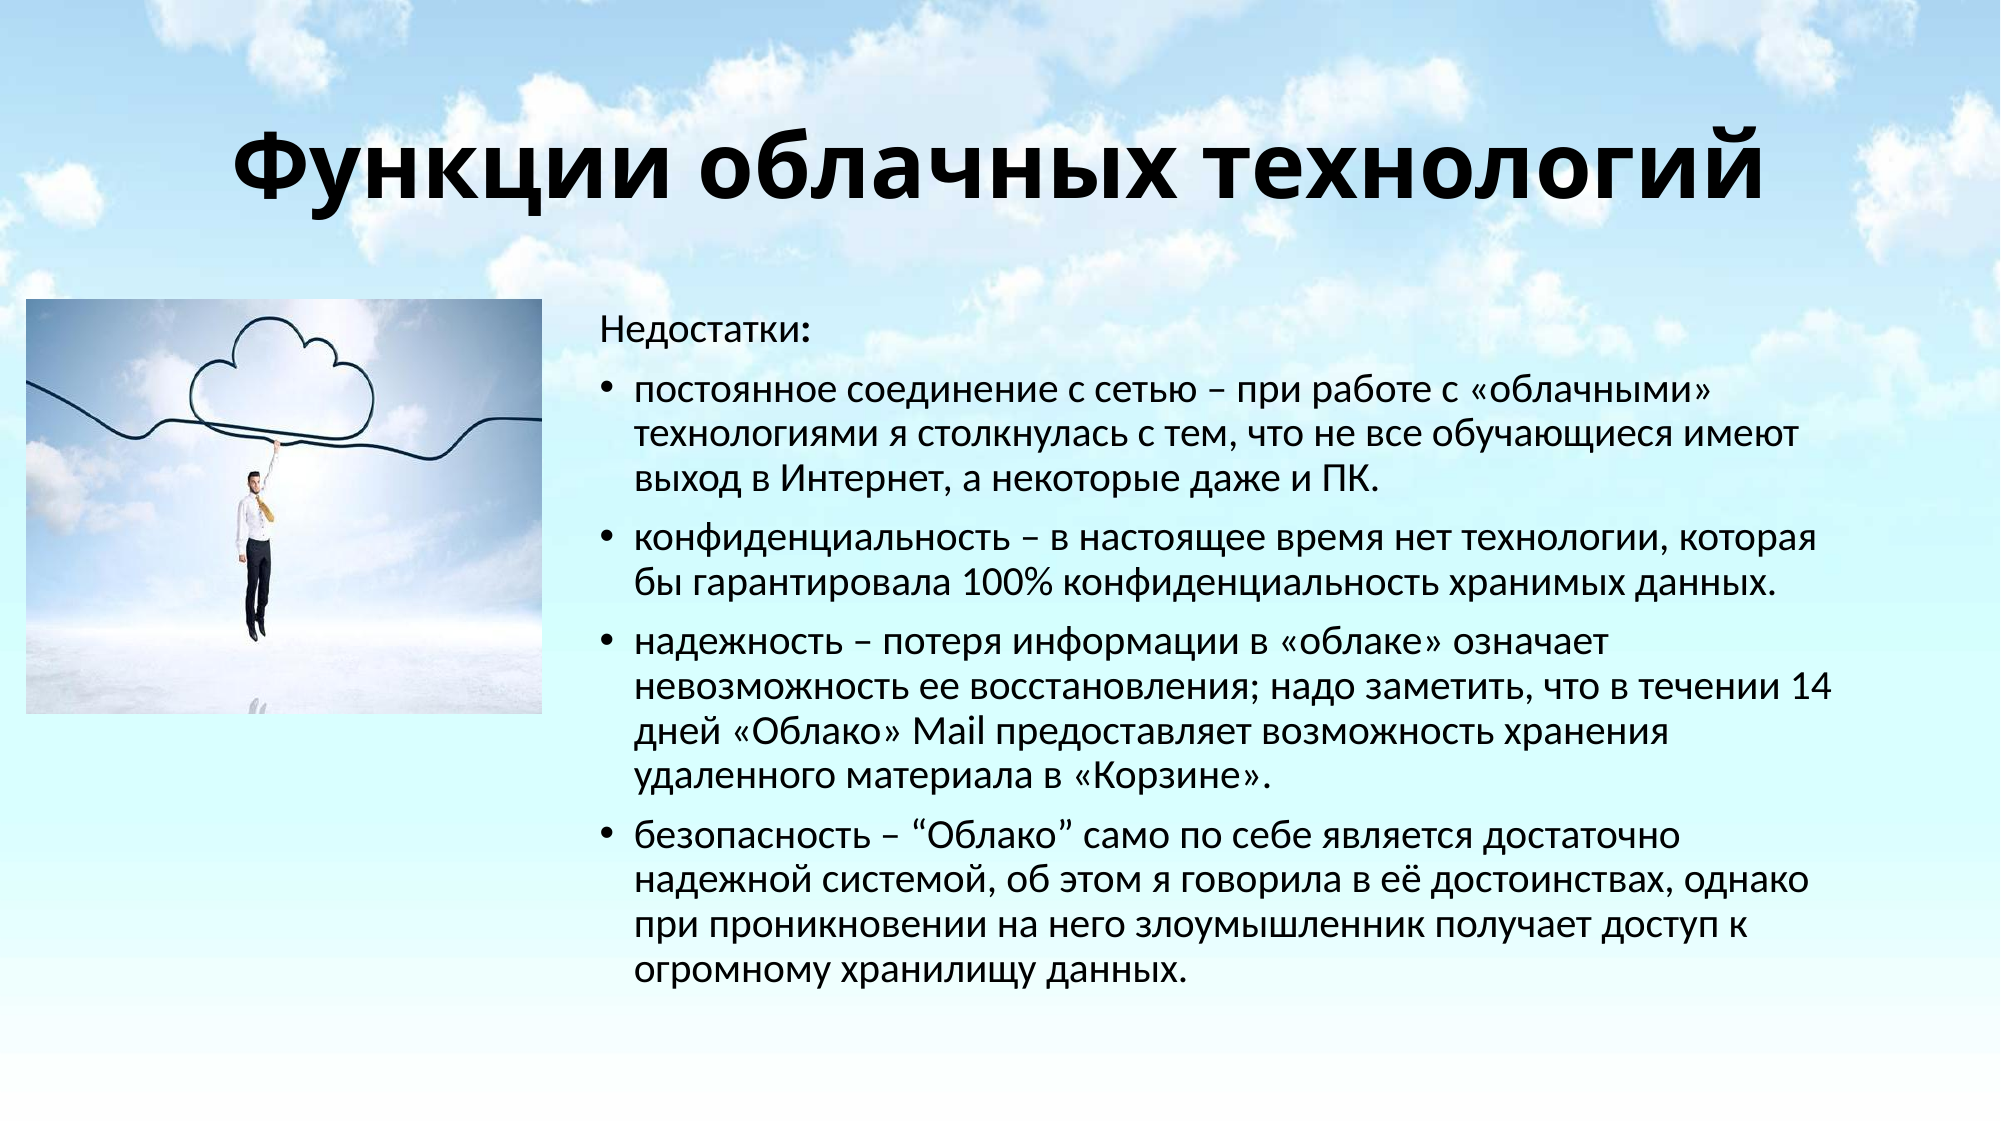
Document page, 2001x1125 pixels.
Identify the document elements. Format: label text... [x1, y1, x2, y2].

picture [0, 0, 2001, 1125]
title Функции облачных технологий [137, 59, 1863, 278]
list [26, 299, 542, 714]
list Недостатки: постоянное соединение с сетью – при работе с «облачными» технологиями я столкнулась с тем, что не все обучающиеся имеют выход в Интернет, а некоторые даже и ПК. конфиденциальность – в настоящее время нет технологии, которая бы гарантировала 100% конфиденциальность хранимых данных. надежность – потеря информации в «облаке» означает невозможность ее восстановления; надо заметить, что в течении 14 дней «Облако» Mail предоставляет возможность хранения удаленного материала в «Корзине». безопасность – “Облако” само по себе является достаточно надежной системой, об этом я говорила в её достоинствах, однако при проникновении на него злоумышленник получает доступ к огромному хранилищу данных. [584, 299, 1863, 1014]
